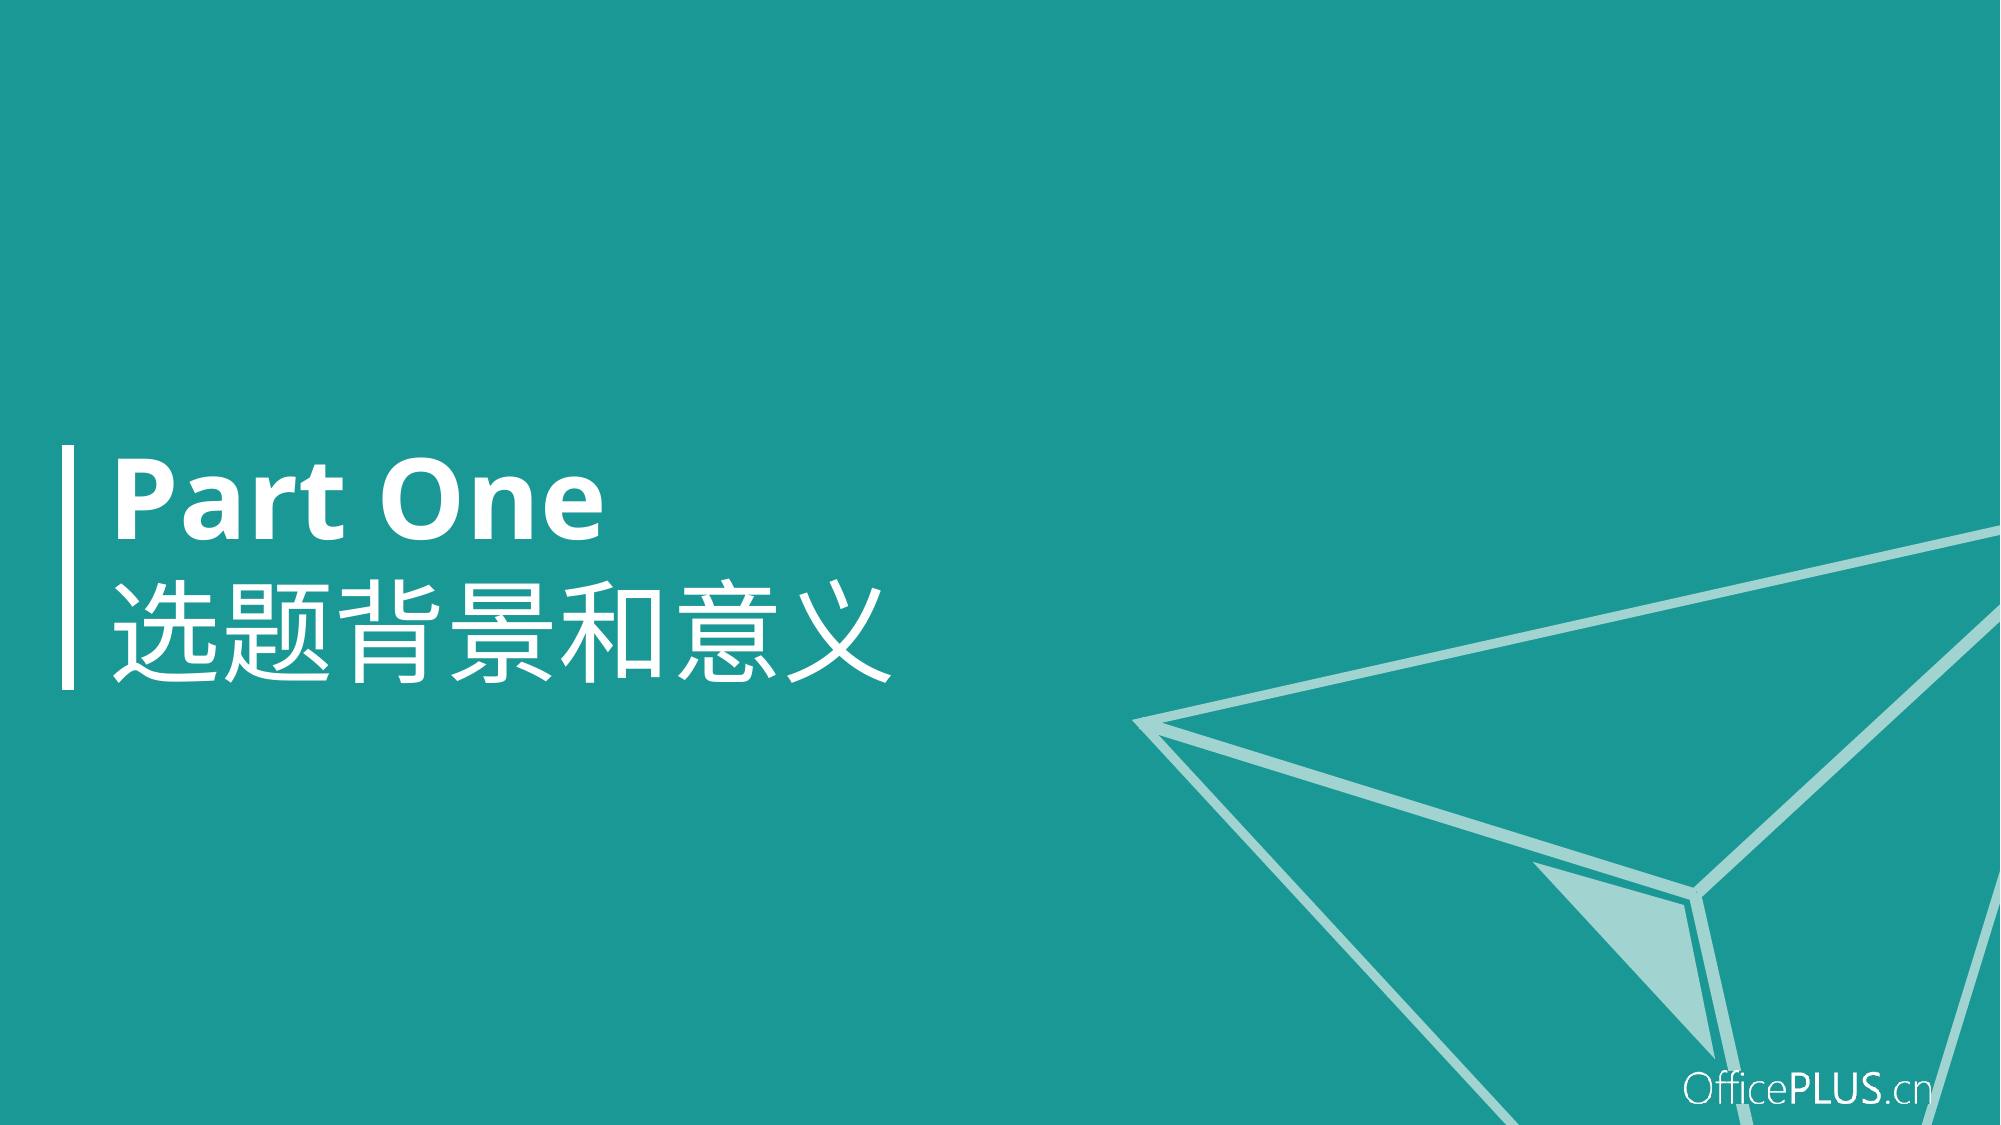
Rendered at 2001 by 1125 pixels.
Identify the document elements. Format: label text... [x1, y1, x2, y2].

text_box Part One 选题背景和意义 [94, 419, 1050, 705]
picture [1684, 1070, 1931, 1104]
